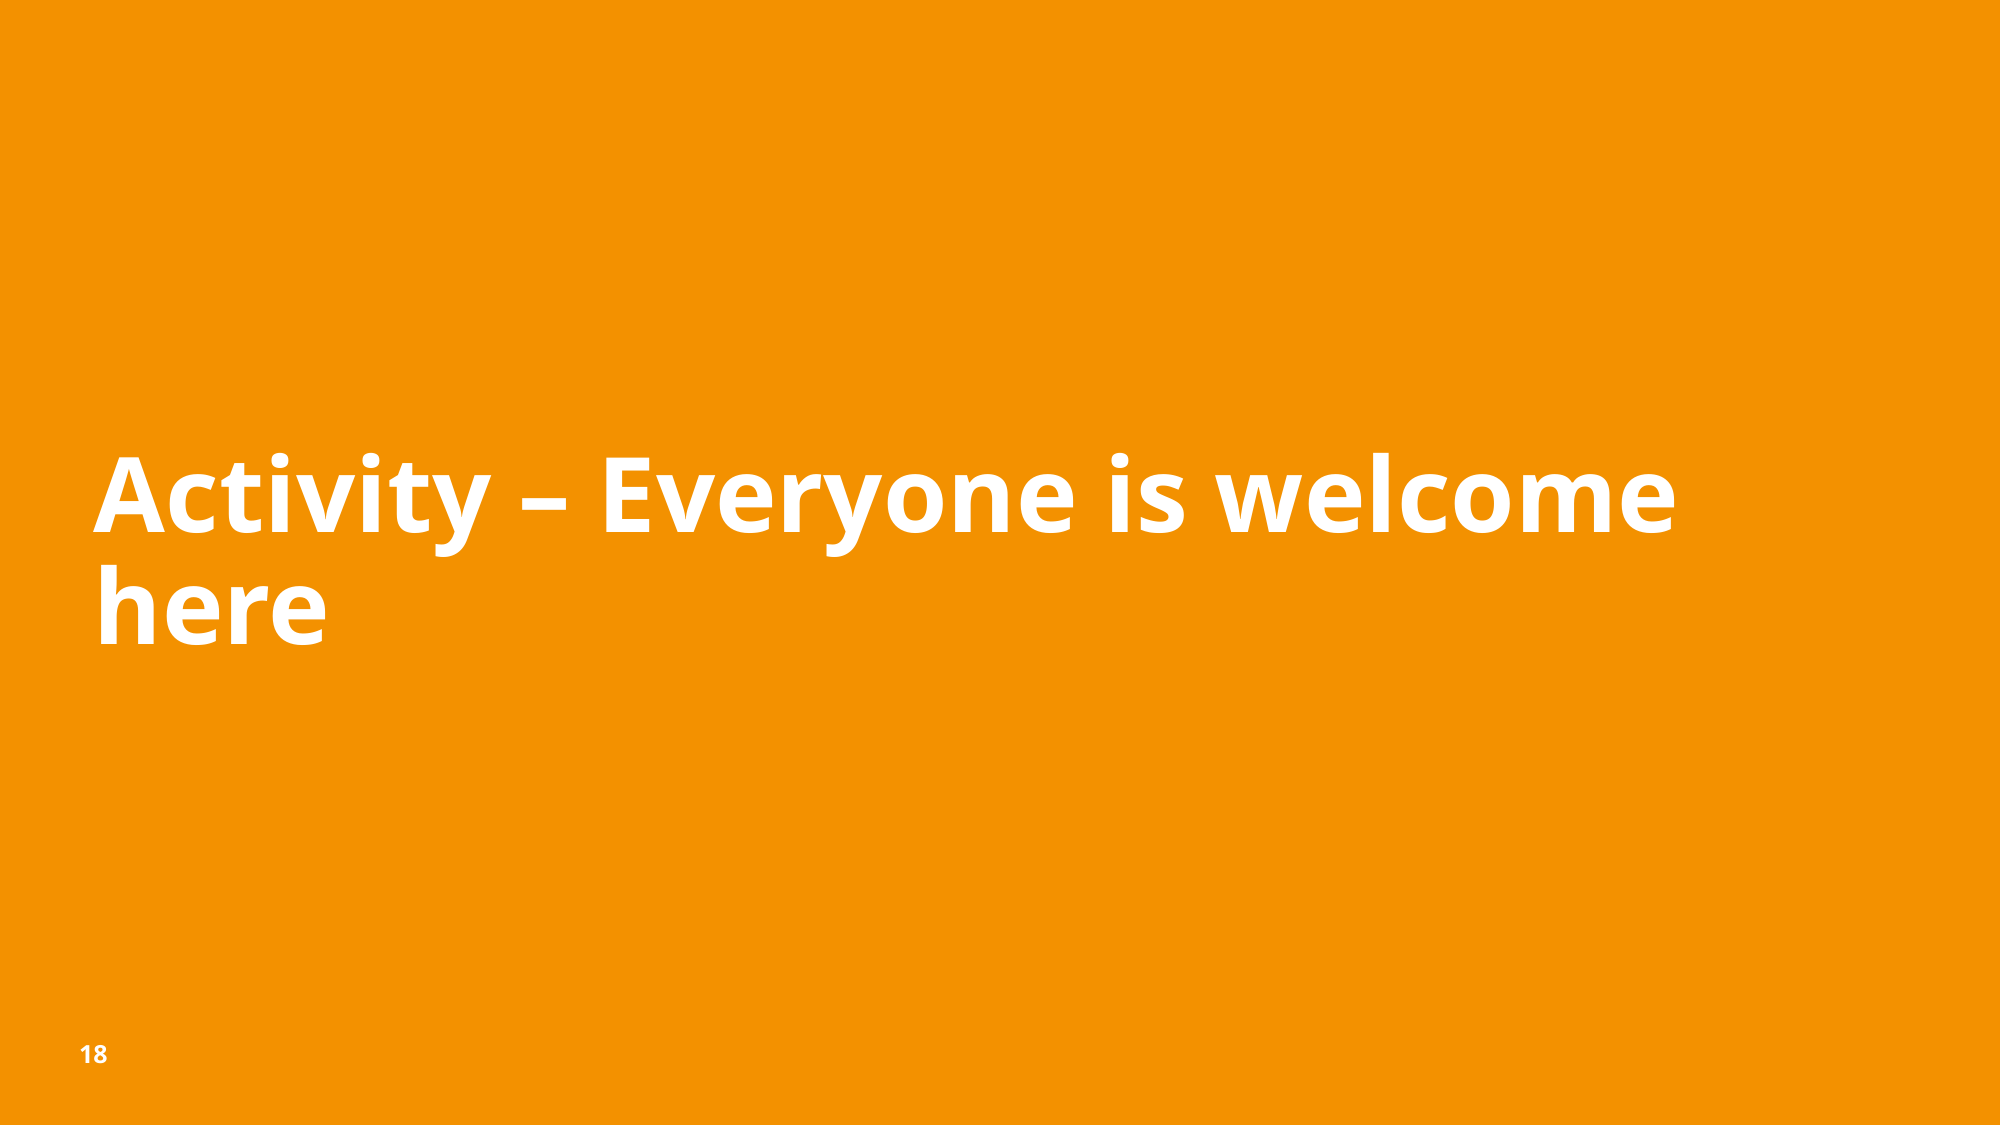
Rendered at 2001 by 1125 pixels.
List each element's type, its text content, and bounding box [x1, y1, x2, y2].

slide_number 18 [79, 1023, 190, 1073]
title Activity – Everyone is welcome here [78, 125, 1864, 984]
